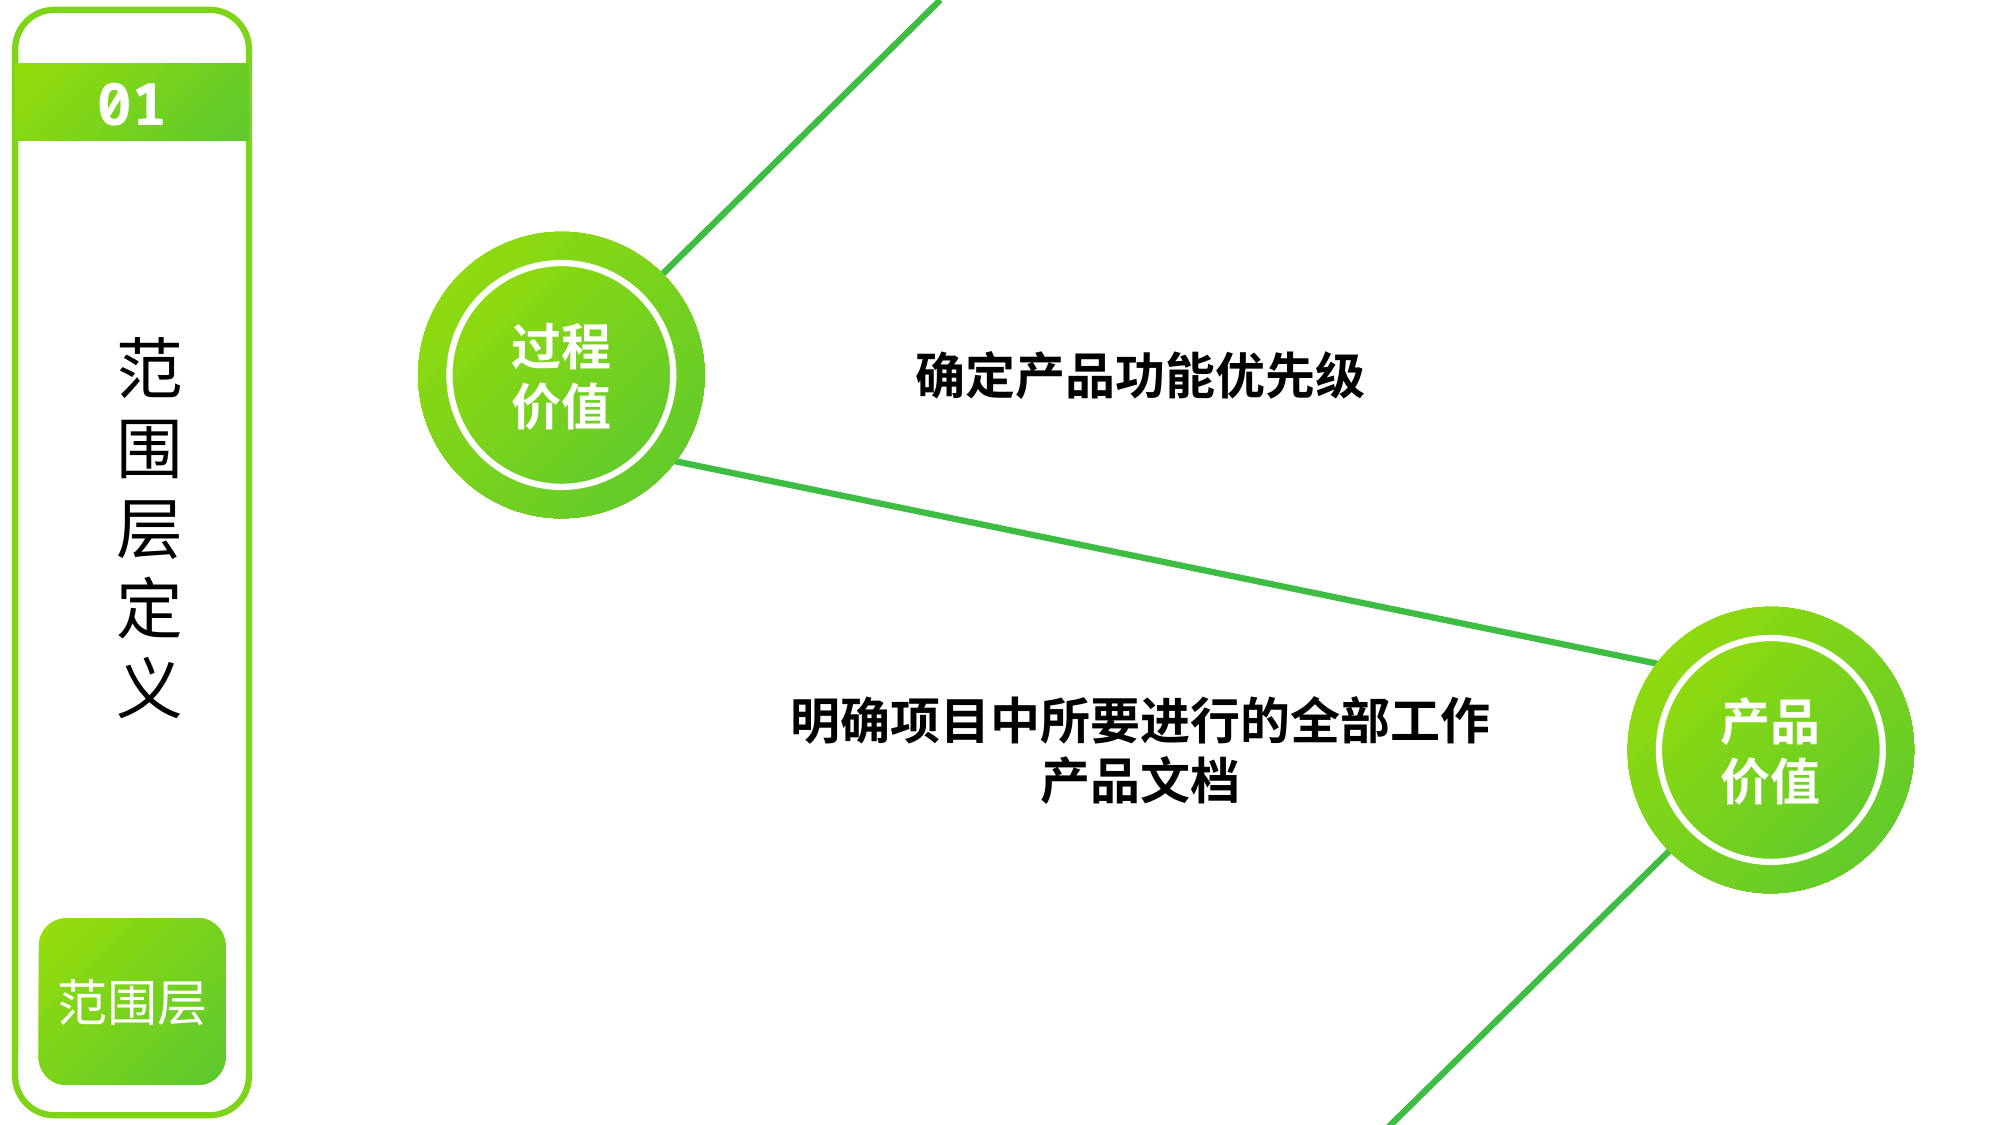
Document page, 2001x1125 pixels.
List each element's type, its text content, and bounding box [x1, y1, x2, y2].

text_box 过程价值 [448, 261, 675, 488]
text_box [1373, 829, 1692, 1125]
text_box 01 [14, 63, 250, 142]
text_box [14, 142, 250, 1117]
text_box 产品价值 [1657, 636, 1884, 863]
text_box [640, 0, 941, 296]
text_box [14, 8, 250, 63]
text_box 范围层 [39, 963, 225, 1039]
text_box [37, 917, 227, 1086]
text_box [640, 454, 1692, 671]
text_box [643, 296, 706, 454]
text_box [1692, 605, 1916, 895]
text_box 范围层定义 [101, 319, 161, 735]
text_box 明确项目中所要进行的全部工作 产品文档 [707, 674, 1574, 824]
text_box [417, 230, 640, 520]
text_box [1626, 671, 1689, 829]
text_box 确定产品功能优先级 [777, 333, 1503, 416]
